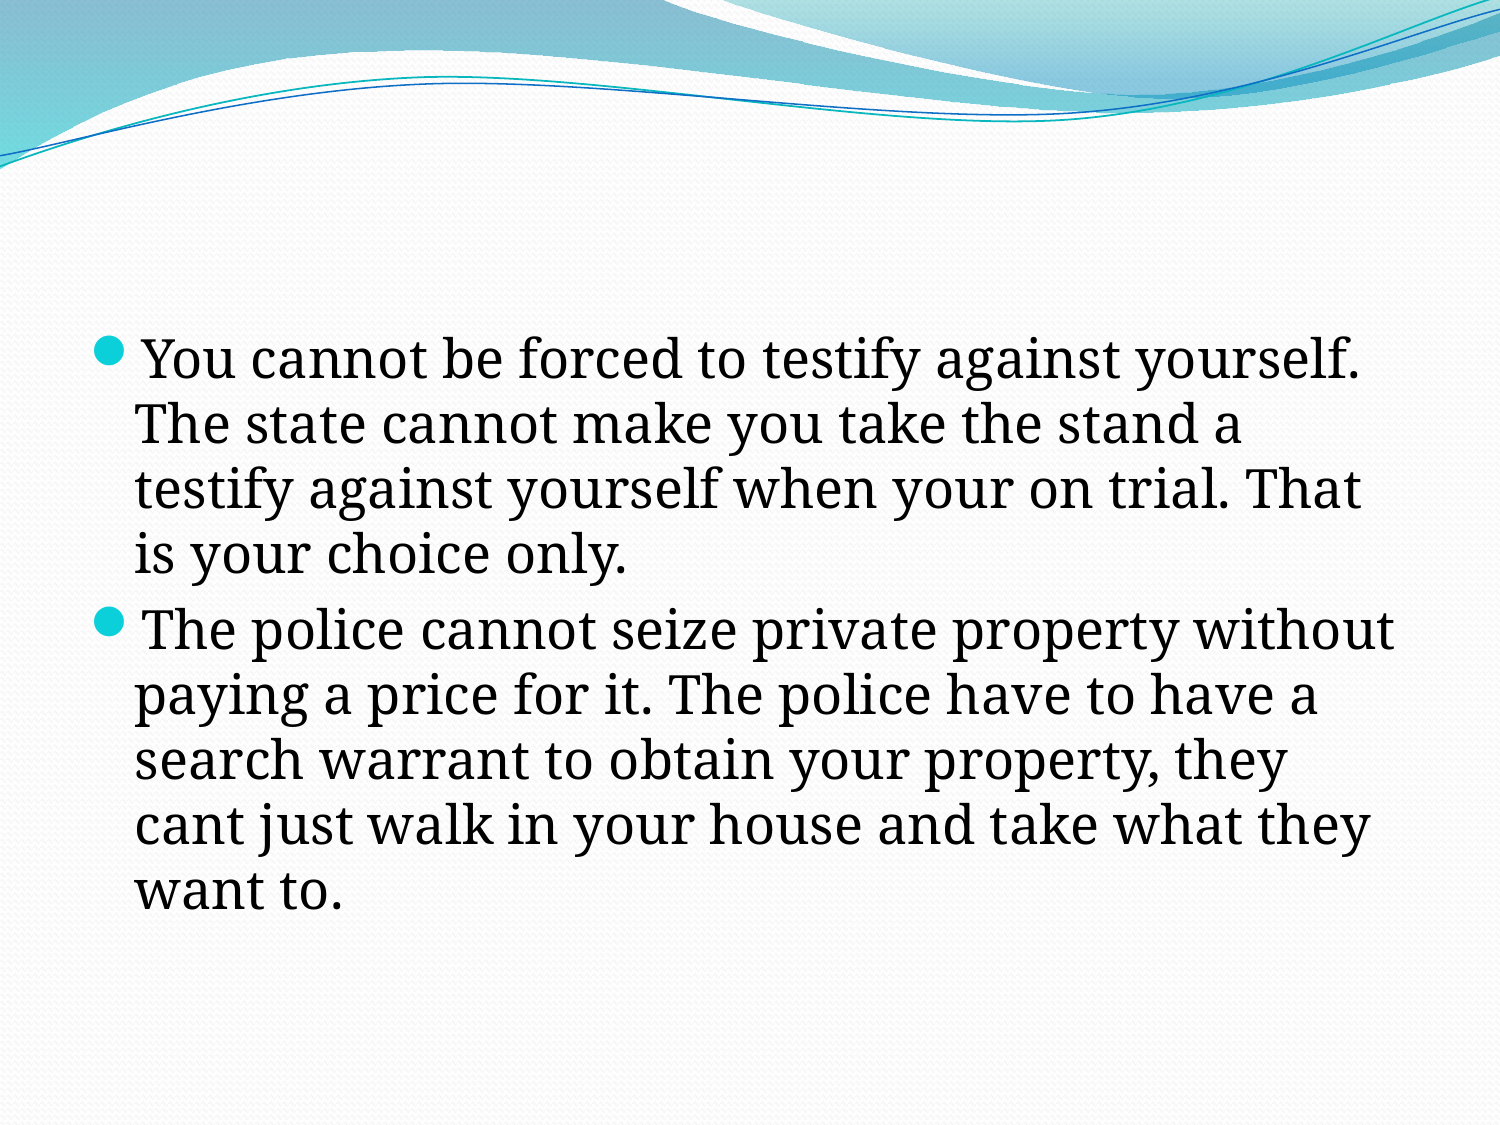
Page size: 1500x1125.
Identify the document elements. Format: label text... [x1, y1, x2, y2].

list You cannot be forced to testify against yourself. The state cannot make you take the stand a testify against yourself when your on trial. That is your choice only. The police cannot seize private property without paying a price for it. The police have to have a search warrant to obtain your property, they cant just walk in your house and take what they want to. [75, 317, 1425, 1038]
